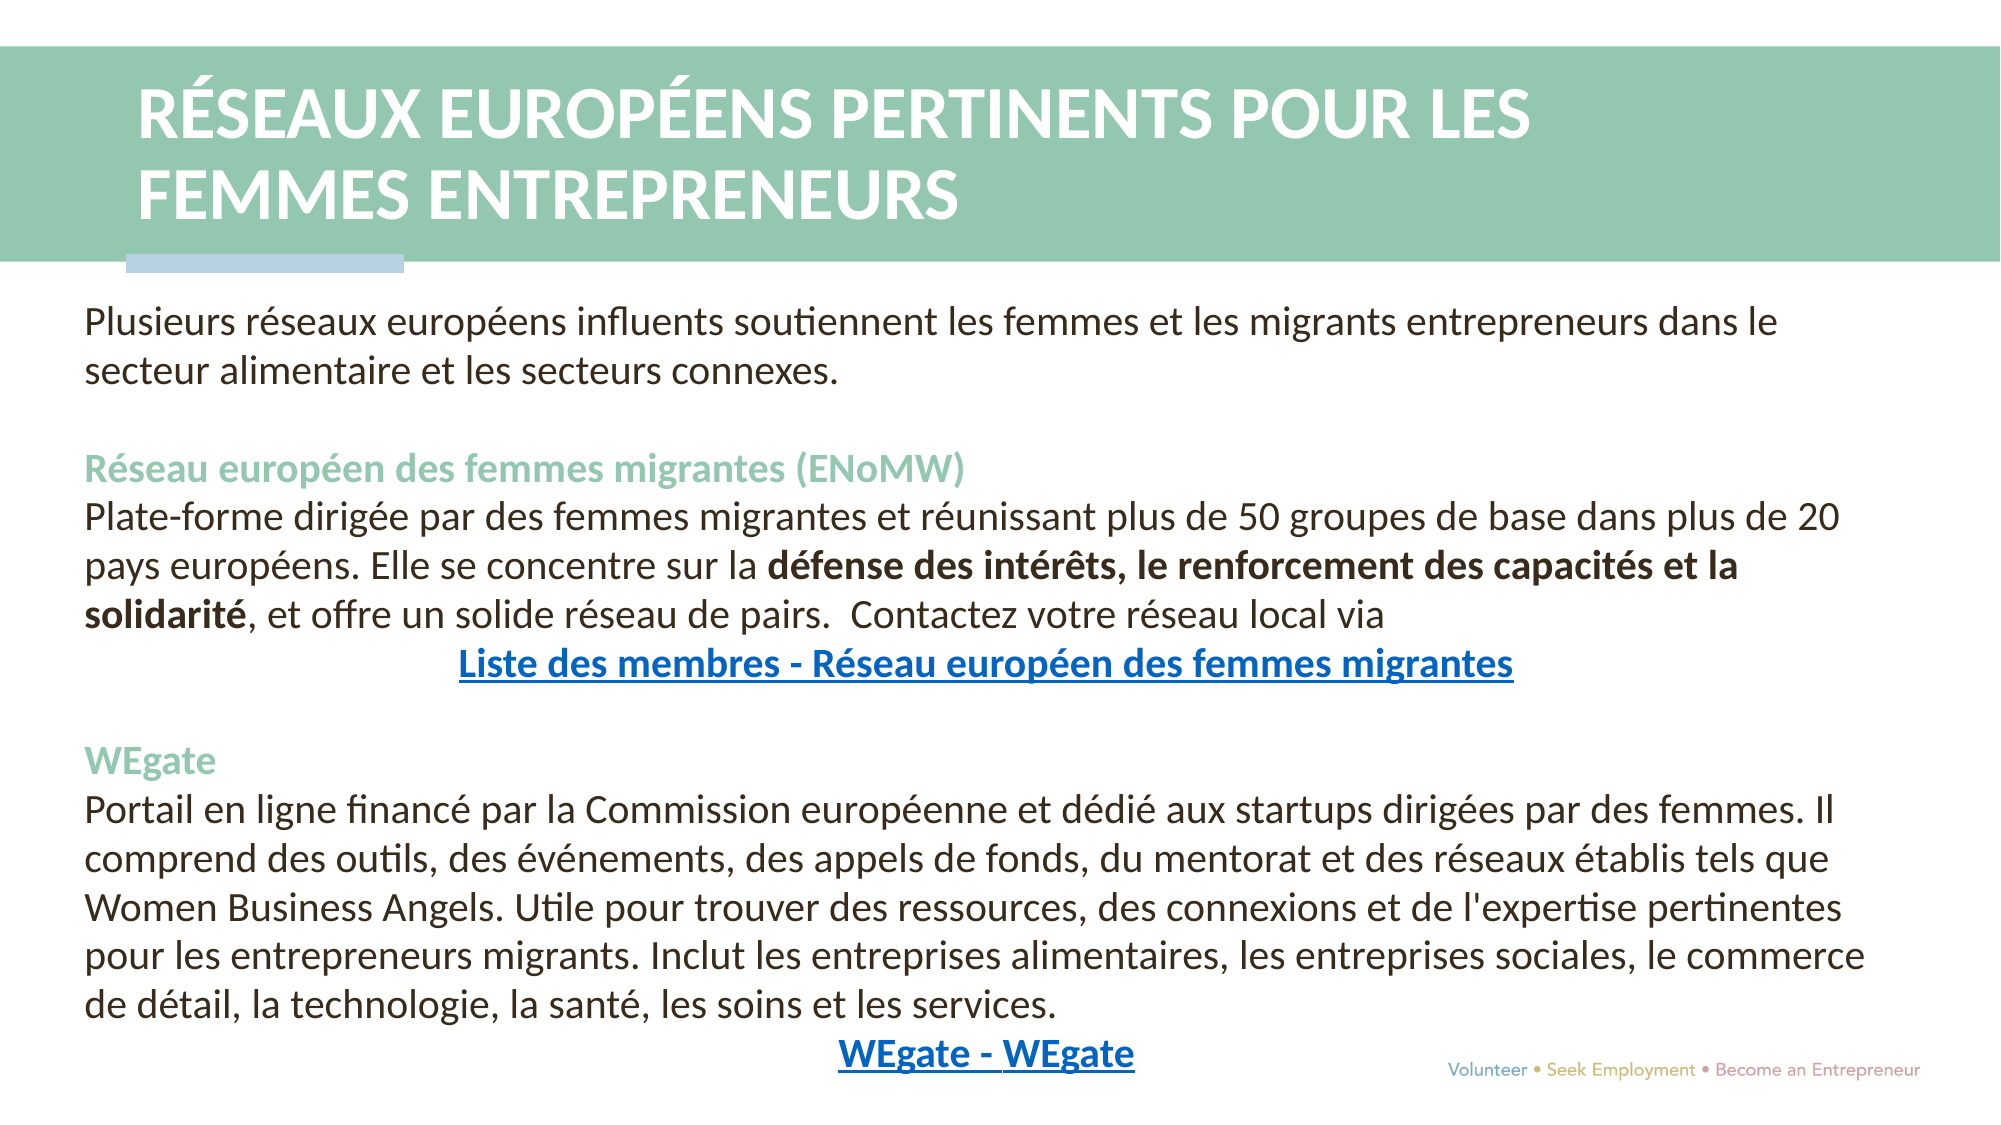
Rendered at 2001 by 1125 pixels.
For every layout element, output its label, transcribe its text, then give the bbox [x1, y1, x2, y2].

text_box Plusieurs réseaux européens influents soutiennent les femmes et les migrants entrepreneurs dans le secteur alimentaire et les secteurs connexes. Réseau européen des femmes migrantes (ENoMW) Plate-forme dirigée par des femmes migrantes et réunissant plus de 50 groupes de base dans plus de 20 pays européens. Elle se concentre sur la défense des intérêts, le renforcement des capacités et la solidarité, et offre un solide réseau de pairs. Contactez votre réseau local via Liste des membres - Réseau européen des femmes migrantes WEgate Portail en ligne financé par la Commission européenne et dédié aux startups dirigées par des femmes. Il comprend des outils, des événements, des appels de fonds, du mentorat et des réseaux établis tels que Women Business Angels. Utile pour trouver des ressources, des connexions et de l'expertise pertinentes pour les entrepreneurs migrants. Inclut les entreprises alimentaires, les entreprises sociales, le commerce de détail, la technologie, la santé, les soins et les services. WEgate - WEgate [69, 287, 1904, 876]
picture [1418, 1046, 1971, 1103]
list RÉSEAUX EUROPÉENS PERTINENTS POUR LES FEMMES ENTREPRENEURS [123, 62, 1904, 247]
